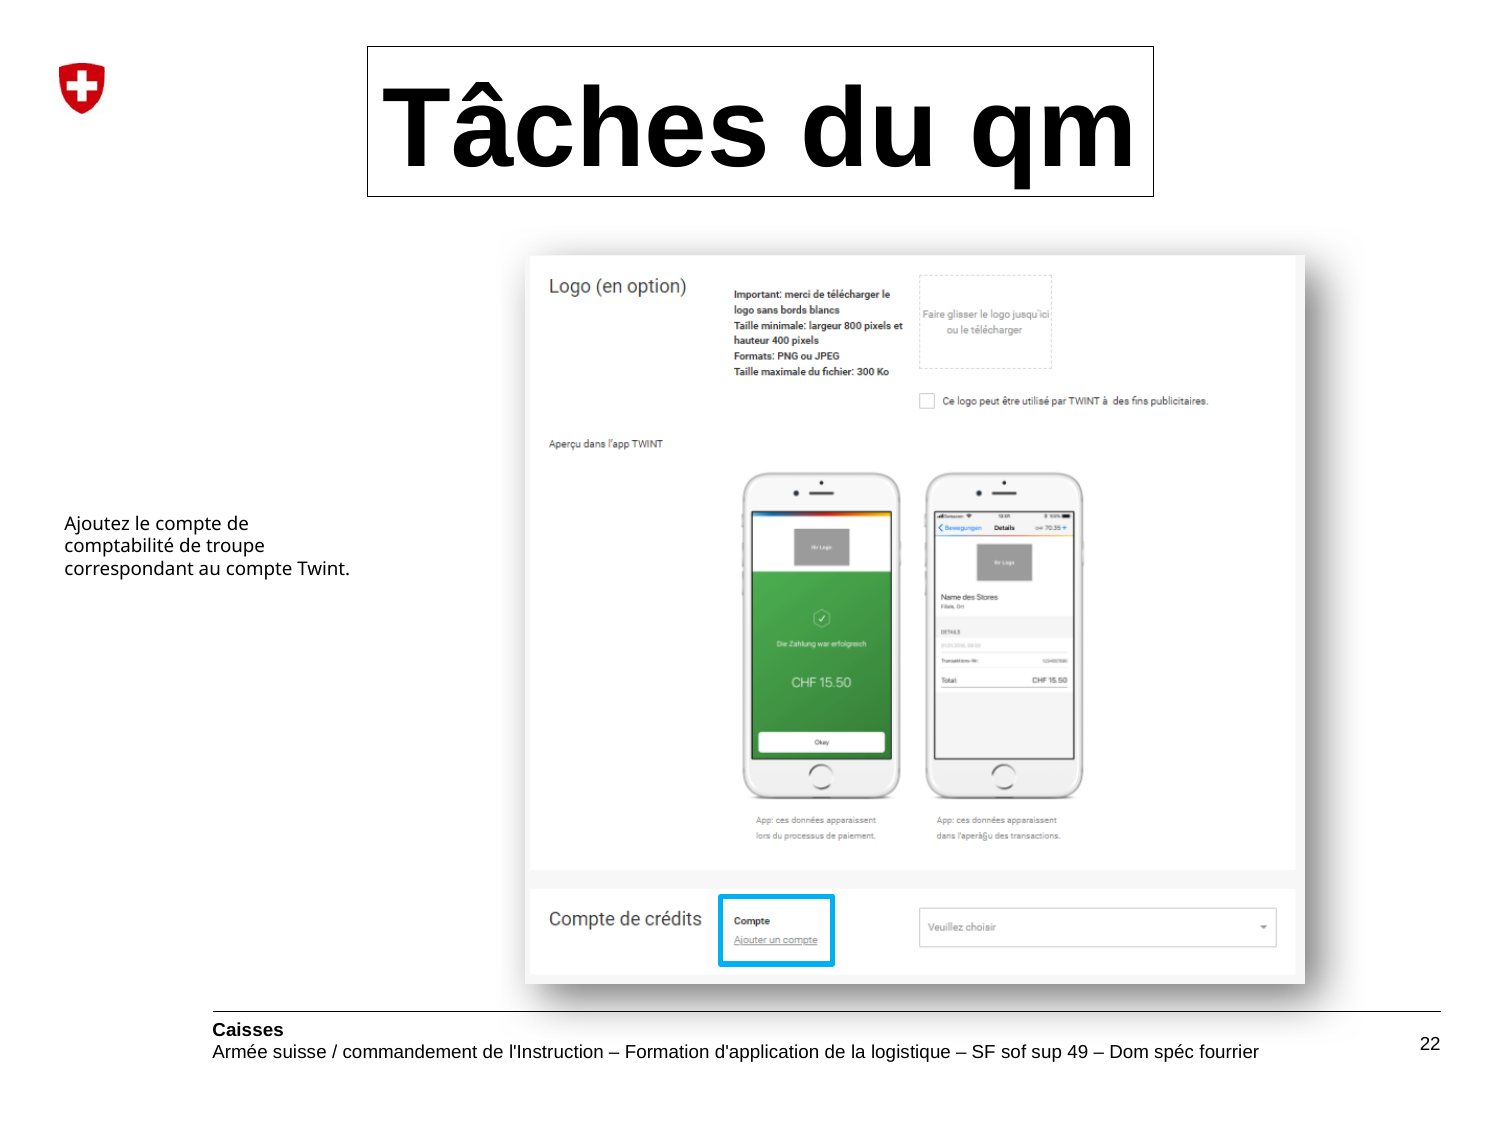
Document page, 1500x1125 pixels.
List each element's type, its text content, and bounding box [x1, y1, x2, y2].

text_box Tâches du qm [367, 46, 1154, 197]
text_box Ajoutez le compte de comptabilité de troupe correspondant au compte Twint. [49, 504, 377, 587]
picture [525, 255, 1306, 984]
picture [59, 63, 105, 114]
